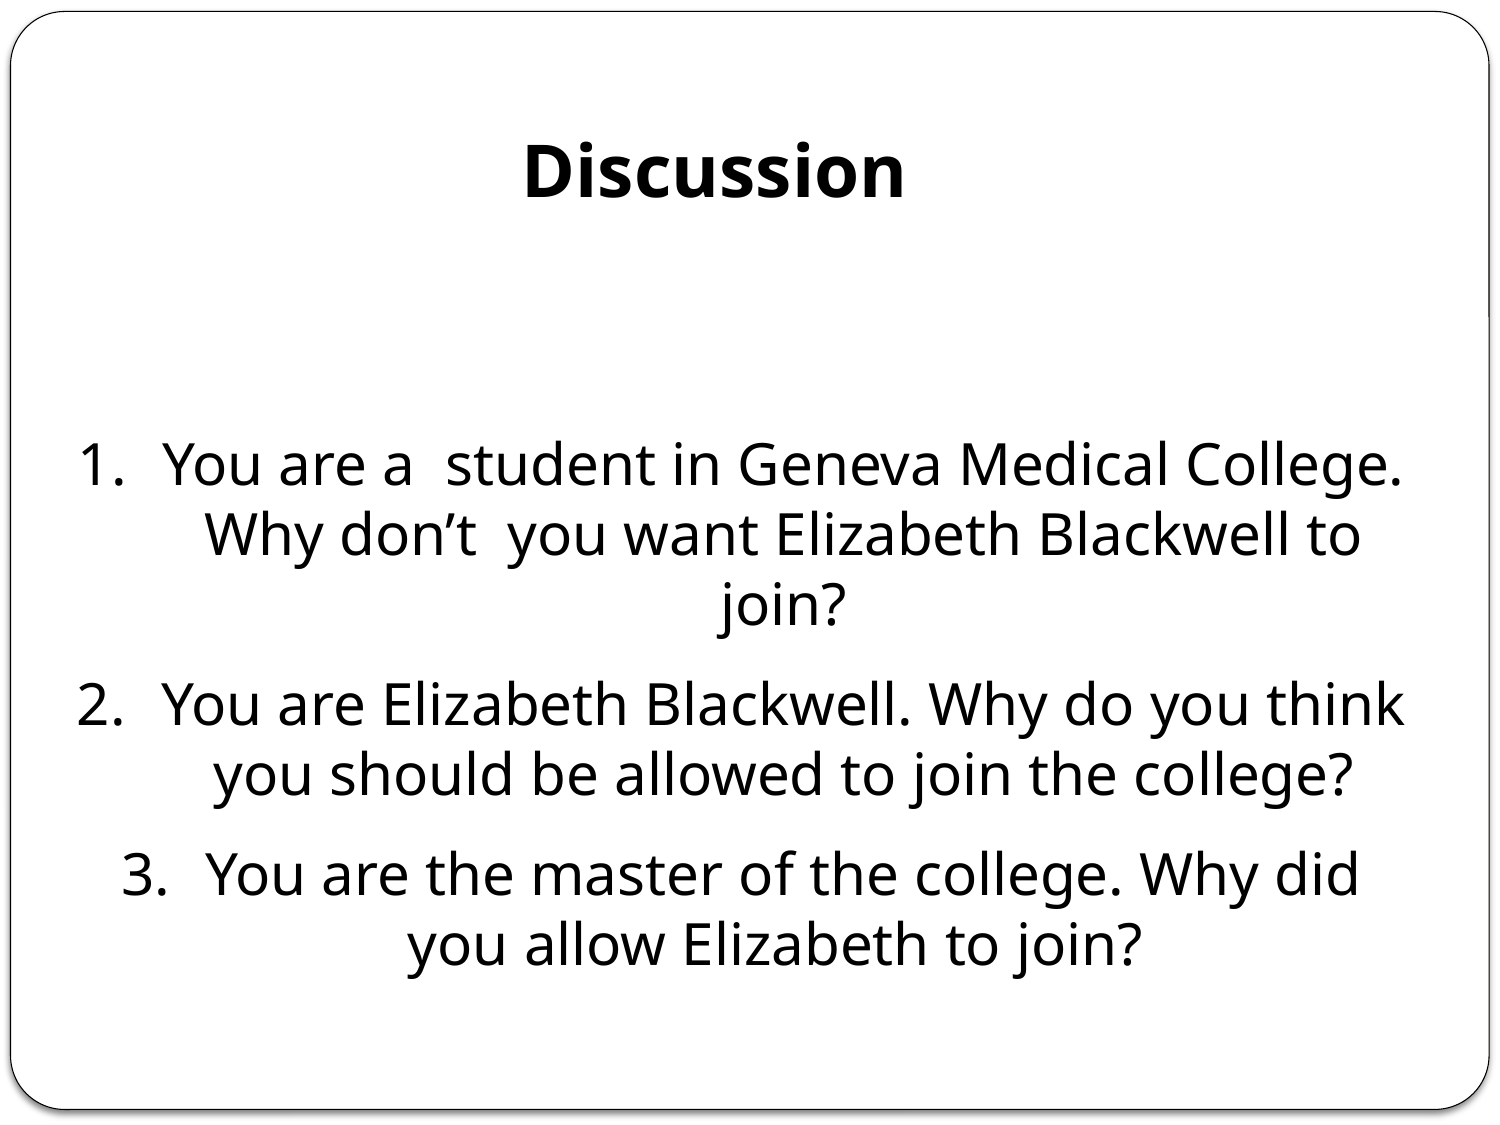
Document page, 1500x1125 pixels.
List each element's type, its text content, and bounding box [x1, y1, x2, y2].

text_box Discussion [506, 117, 942, 220]
text_box You are a student in Geneva Medical College. Why don’t you want Elizabeth Blackwell to join? You are Elizabeth Blackwell. Why do you think you should be allowed to join the college? You are the master of the college. Why did you allow Elizabeth to join? [59, 349, 1424, 985]
